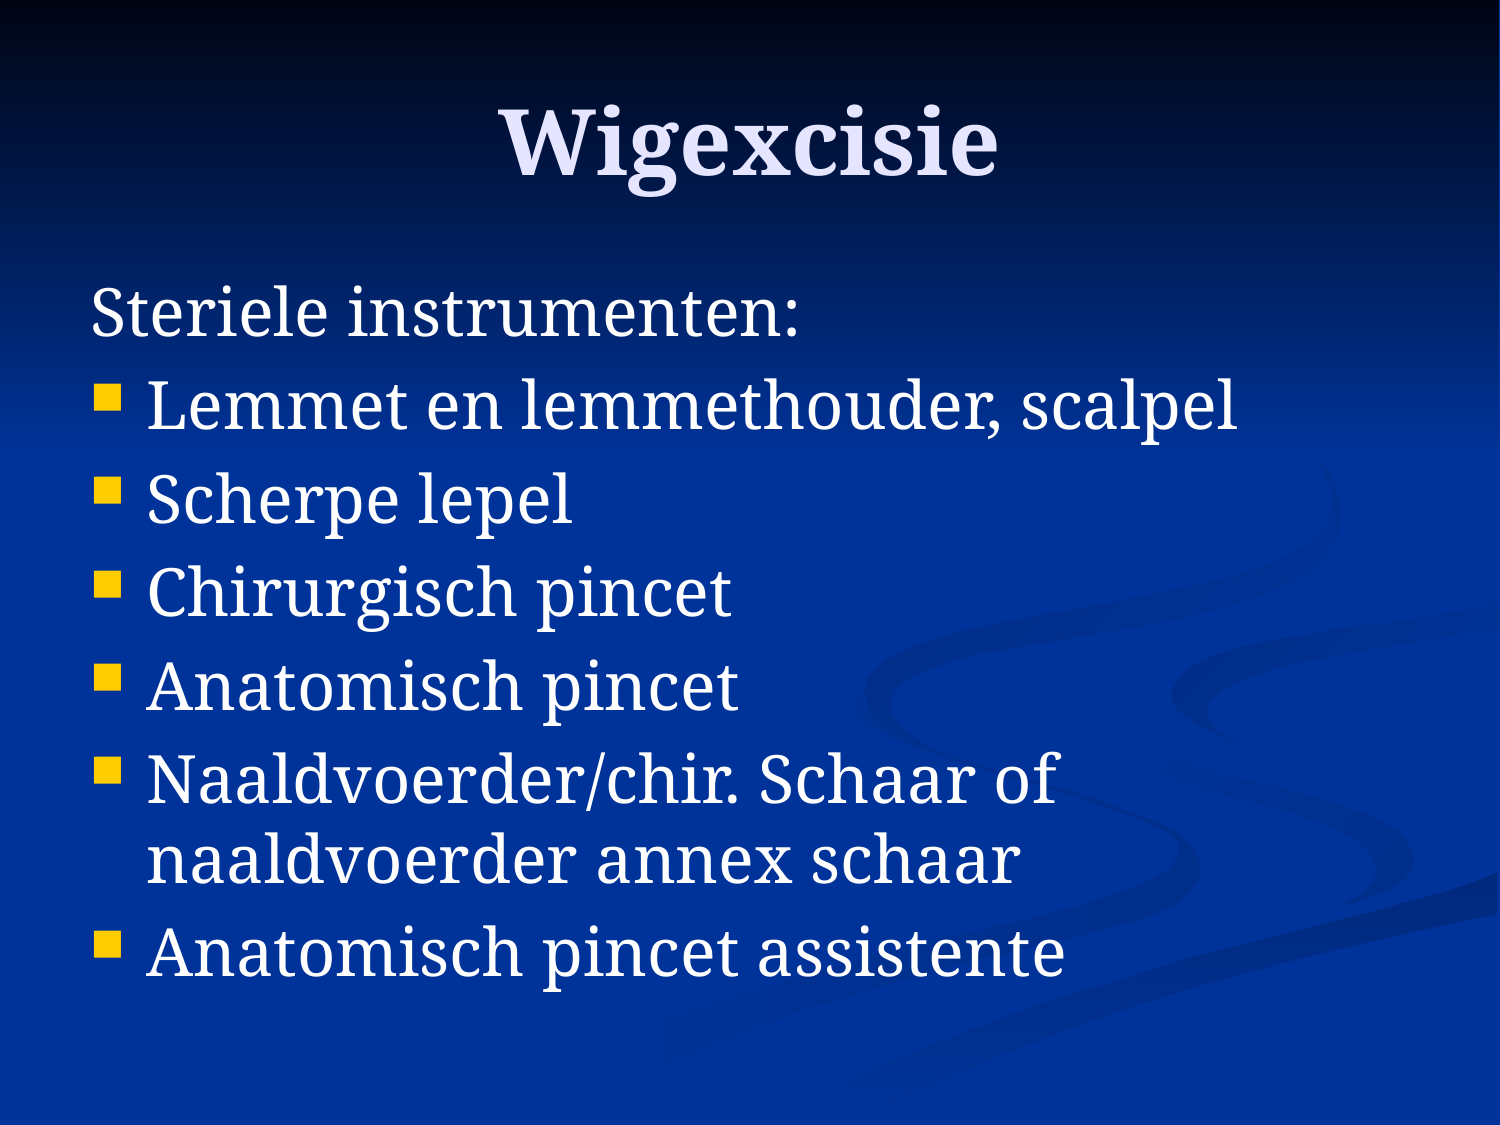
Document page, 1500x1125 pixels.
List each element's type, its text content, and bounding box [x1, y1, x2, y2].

title Wigexcisie [74, 44, 1426, 233]
list Steriele instrumenten: Lemmet en lemmethouder, scalpel Scherpe lepel Chirurgisch pincet Anatomisch pincet Naaldvoerder/chir. Schaar of naaldvoerder annex schaar Anatomisch pincet assistente [74, 262, 1426, 1006]
